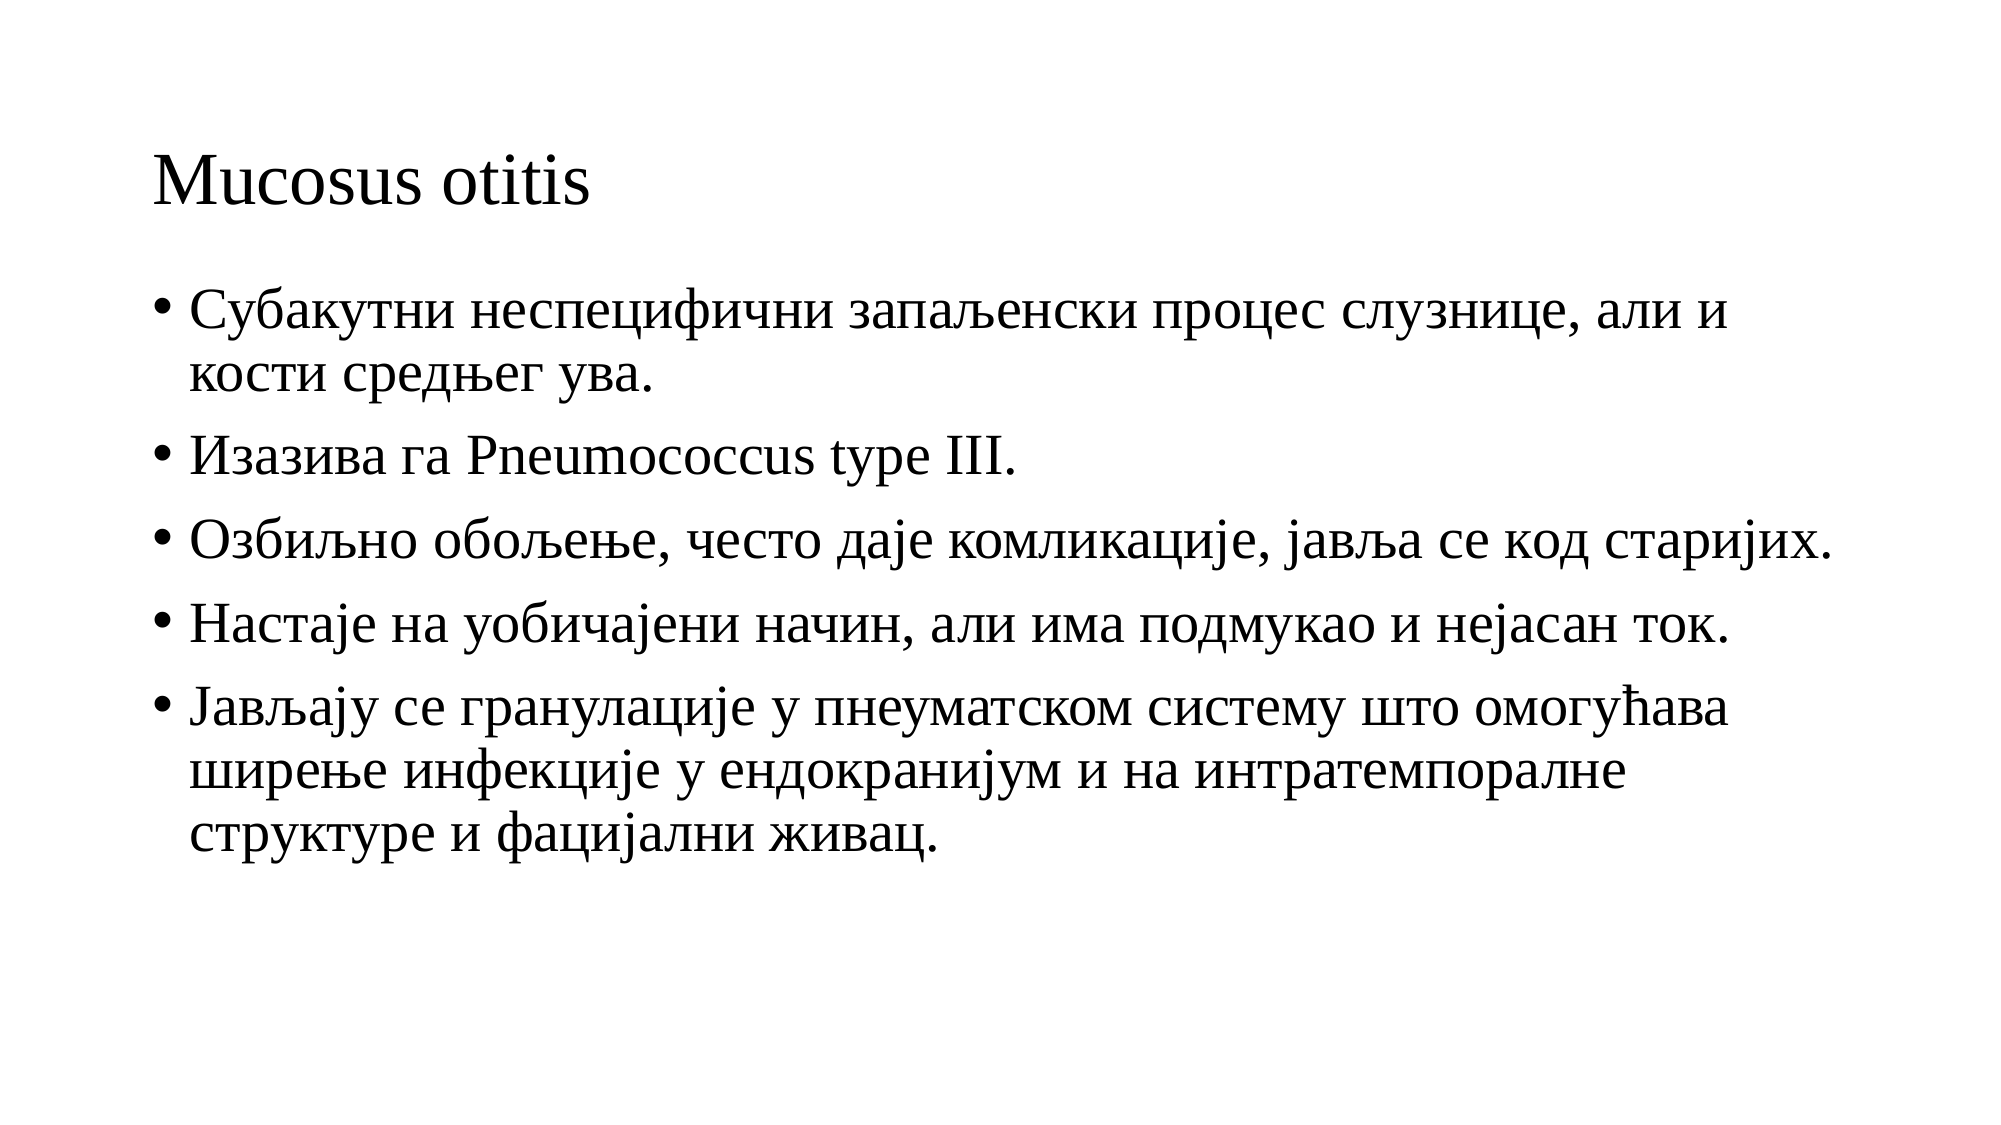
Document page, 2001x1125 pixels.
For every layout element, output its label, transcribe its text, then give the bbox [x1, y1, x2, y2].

title Mucosus otitis [137, 109, 1863, 251]
list Субакутни неспецифични запаљенски процес слузнице, али и кости средњег ува. Изазива га Pneumococcus type III. Озбиљно обољење, често даје комликације, јавља се код старијих. Настаје на уобичајени начин, али има подмукао и нејасан ток. Јављају се гранулације у пнеуматском систему што омогућава ширење инфекције у ендокранијум и на интратемпоралне структуре и фацијални живац. [137, 270, 1863, 985]
